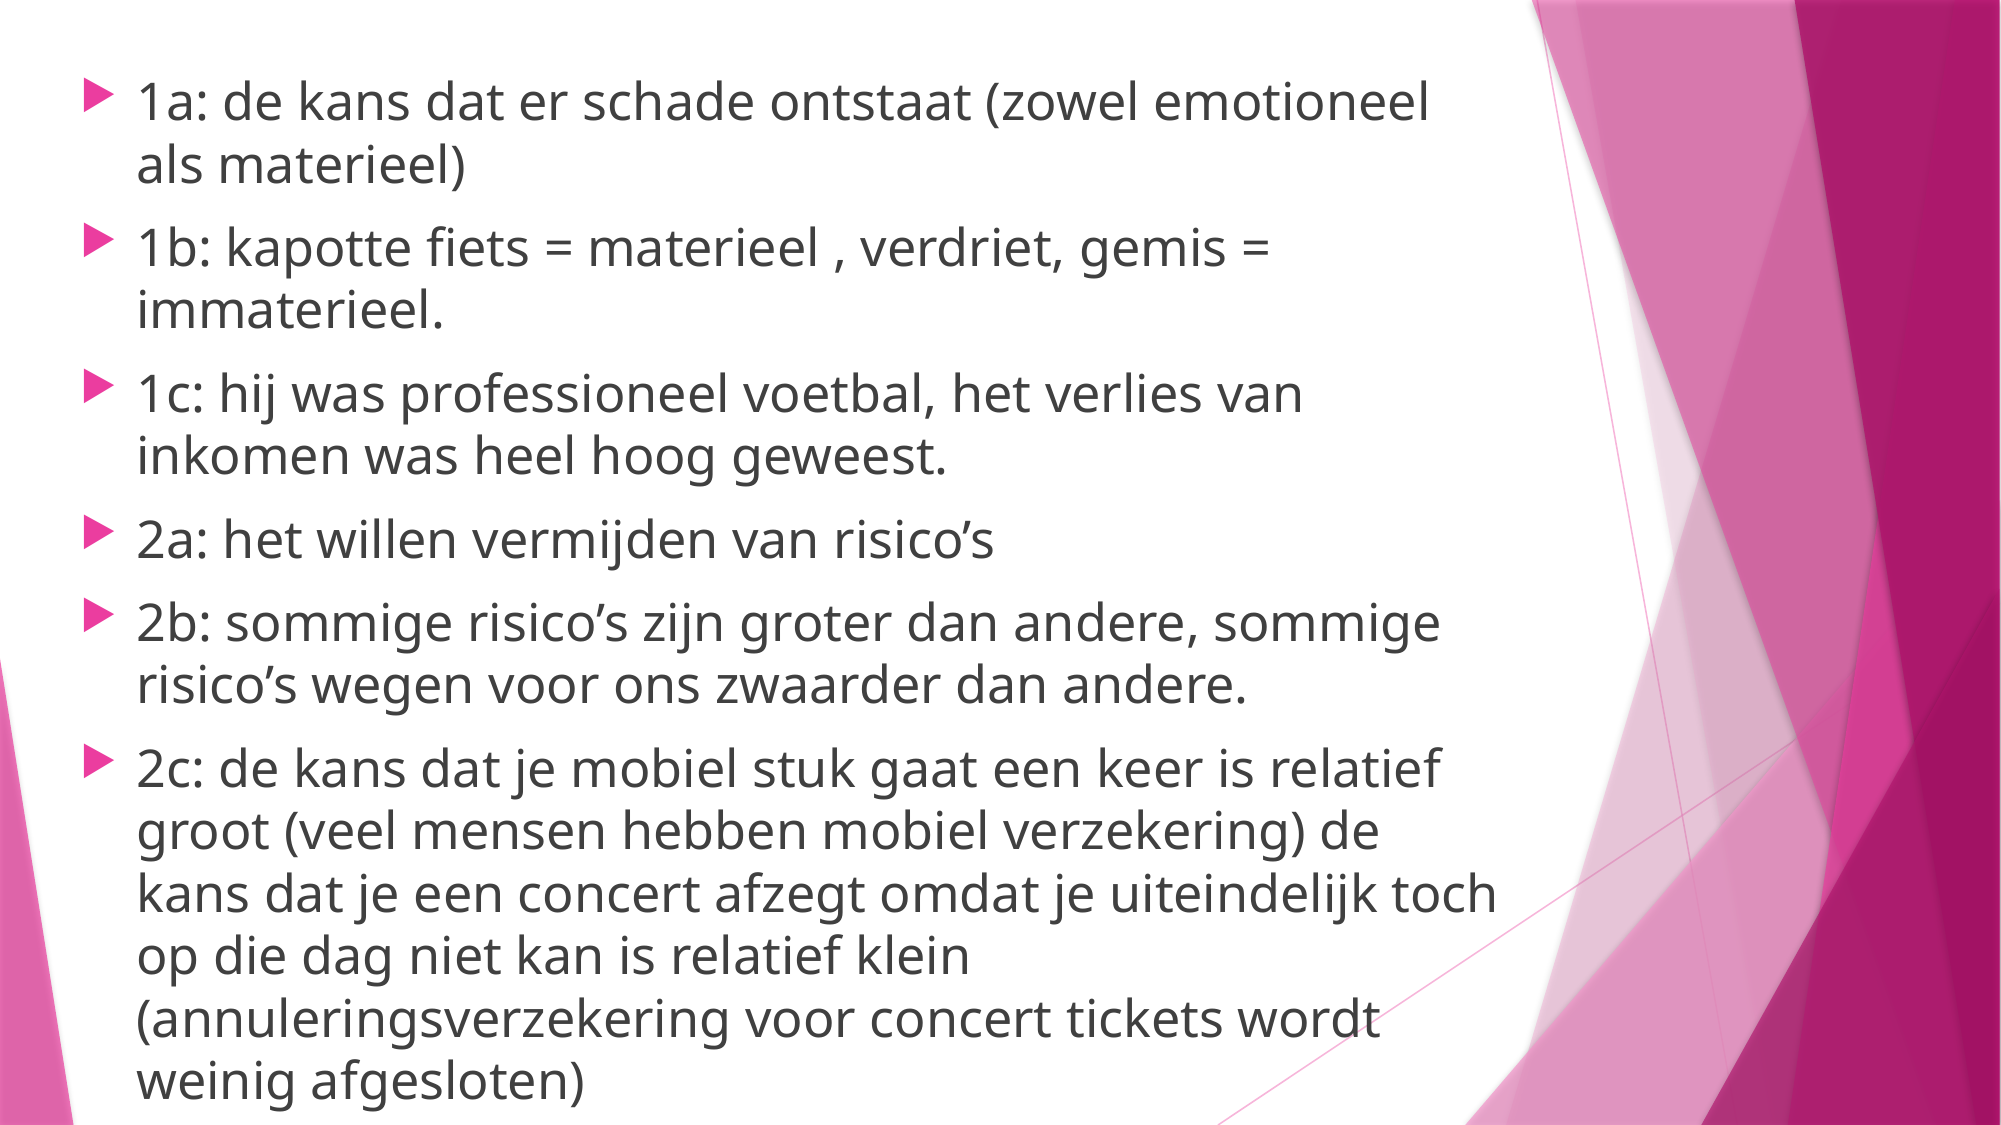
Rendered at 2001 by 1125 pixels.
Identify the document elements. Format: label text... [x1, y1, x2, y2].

list 1a: de kans dat er schade ontstaat (zowel emotioneel als materieel) 1b: kapotte fiets = materieel , verdriet, gemis = immaterieel. 1c: hij was professioneel voetbal, het verlies van inkomen was heel hoog geweest. 2a: het willen vermijden van risico’s 2b: sommige risico’s zijn groter dan andere, sommige risico’s wegen voor ons zwaarder dan andere. 2c: de kans dat je mobiel stuk gaat een keer is relatief groot (veel mensen hebben mobiel verzekering) de kans dat je een concert afzegt omdat je uiteindelijk toch op die dag niet kan is relatief klein (annuleringsverzekering voor concert tickets wordt weinig afgesloten) [65, 61, 1522, 992]
